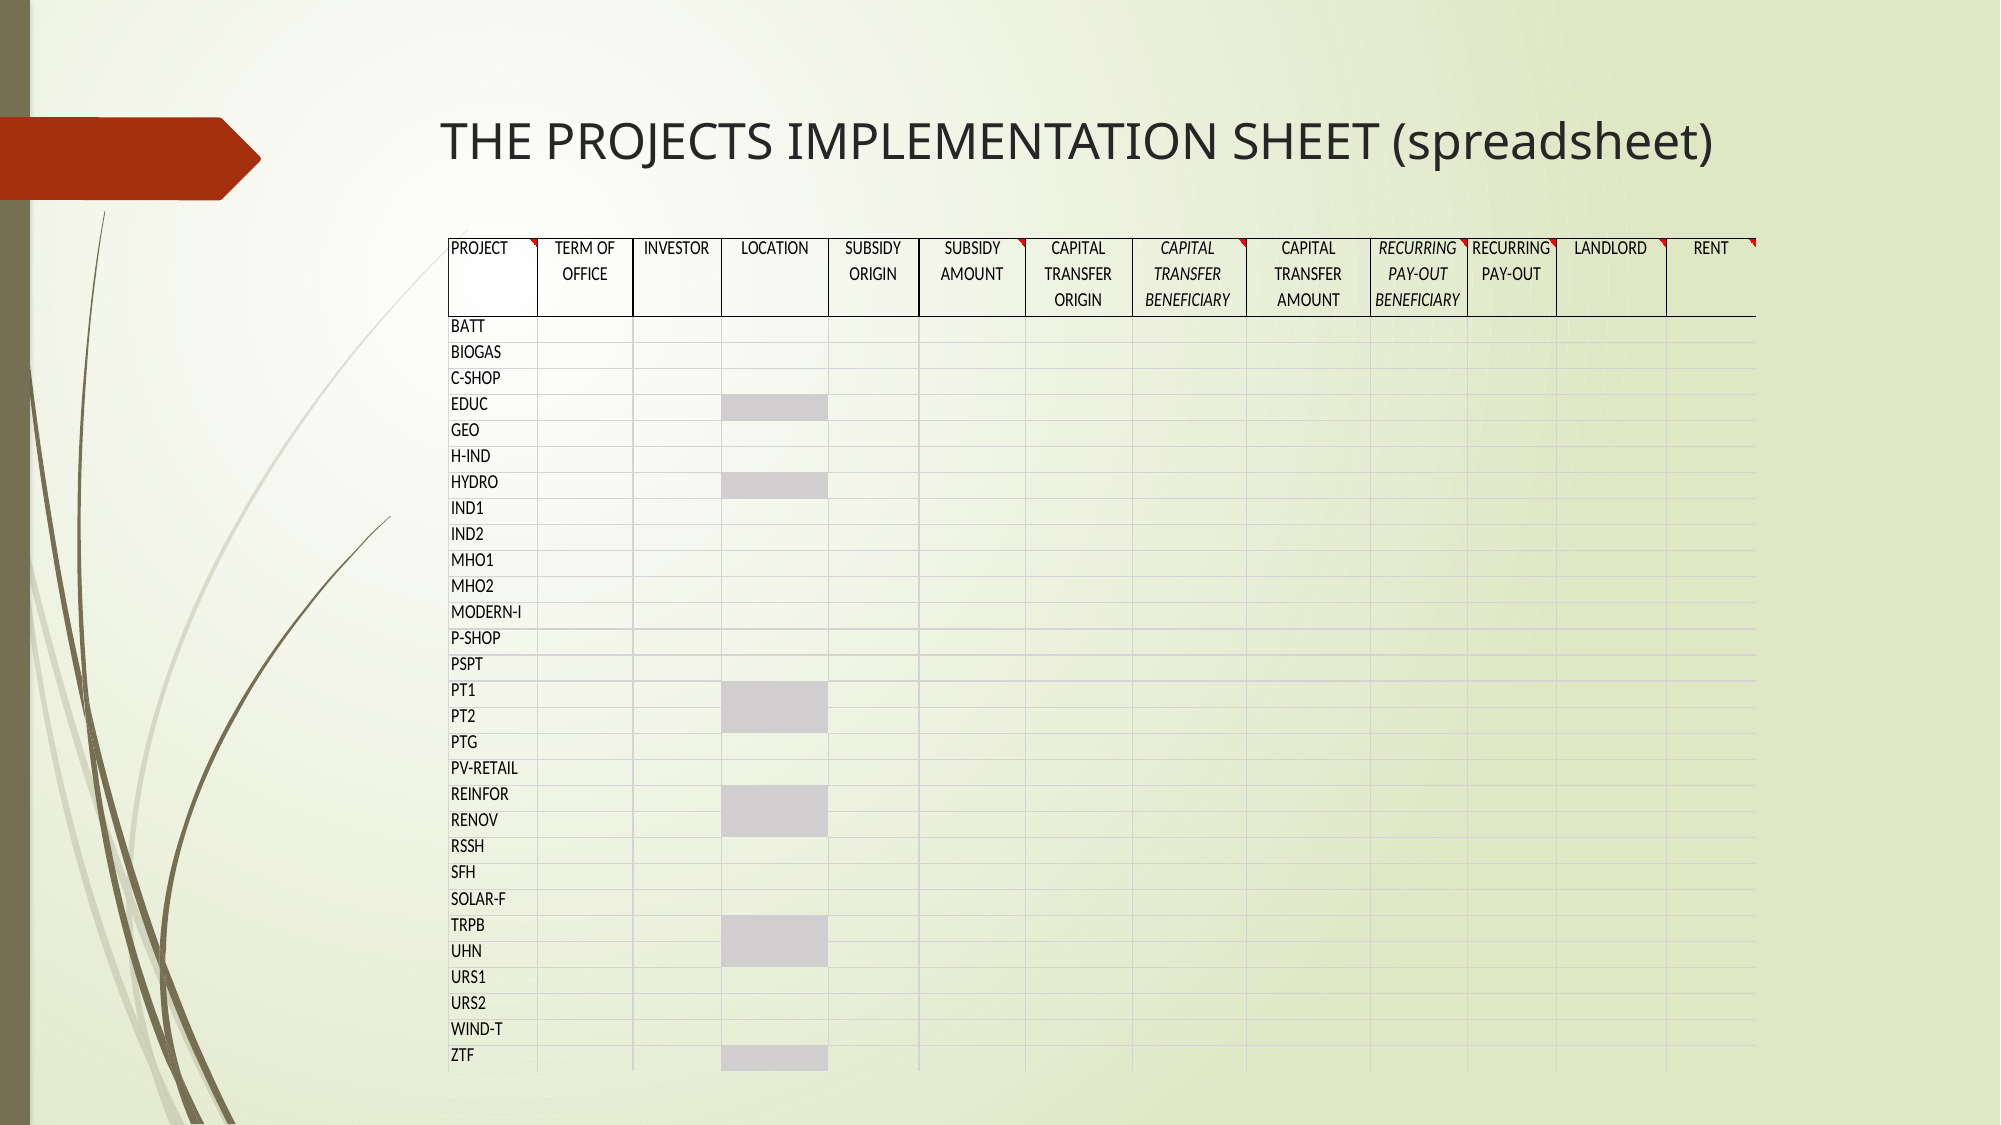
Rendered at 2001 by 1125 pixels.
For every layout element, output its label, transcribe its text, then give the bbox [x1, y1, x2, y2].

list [448, 237, 1757, 1072]
title THE PROJECTS IMPLEMENTATION SHEET (spreadsheet) [425, 102, 1888, 313]
